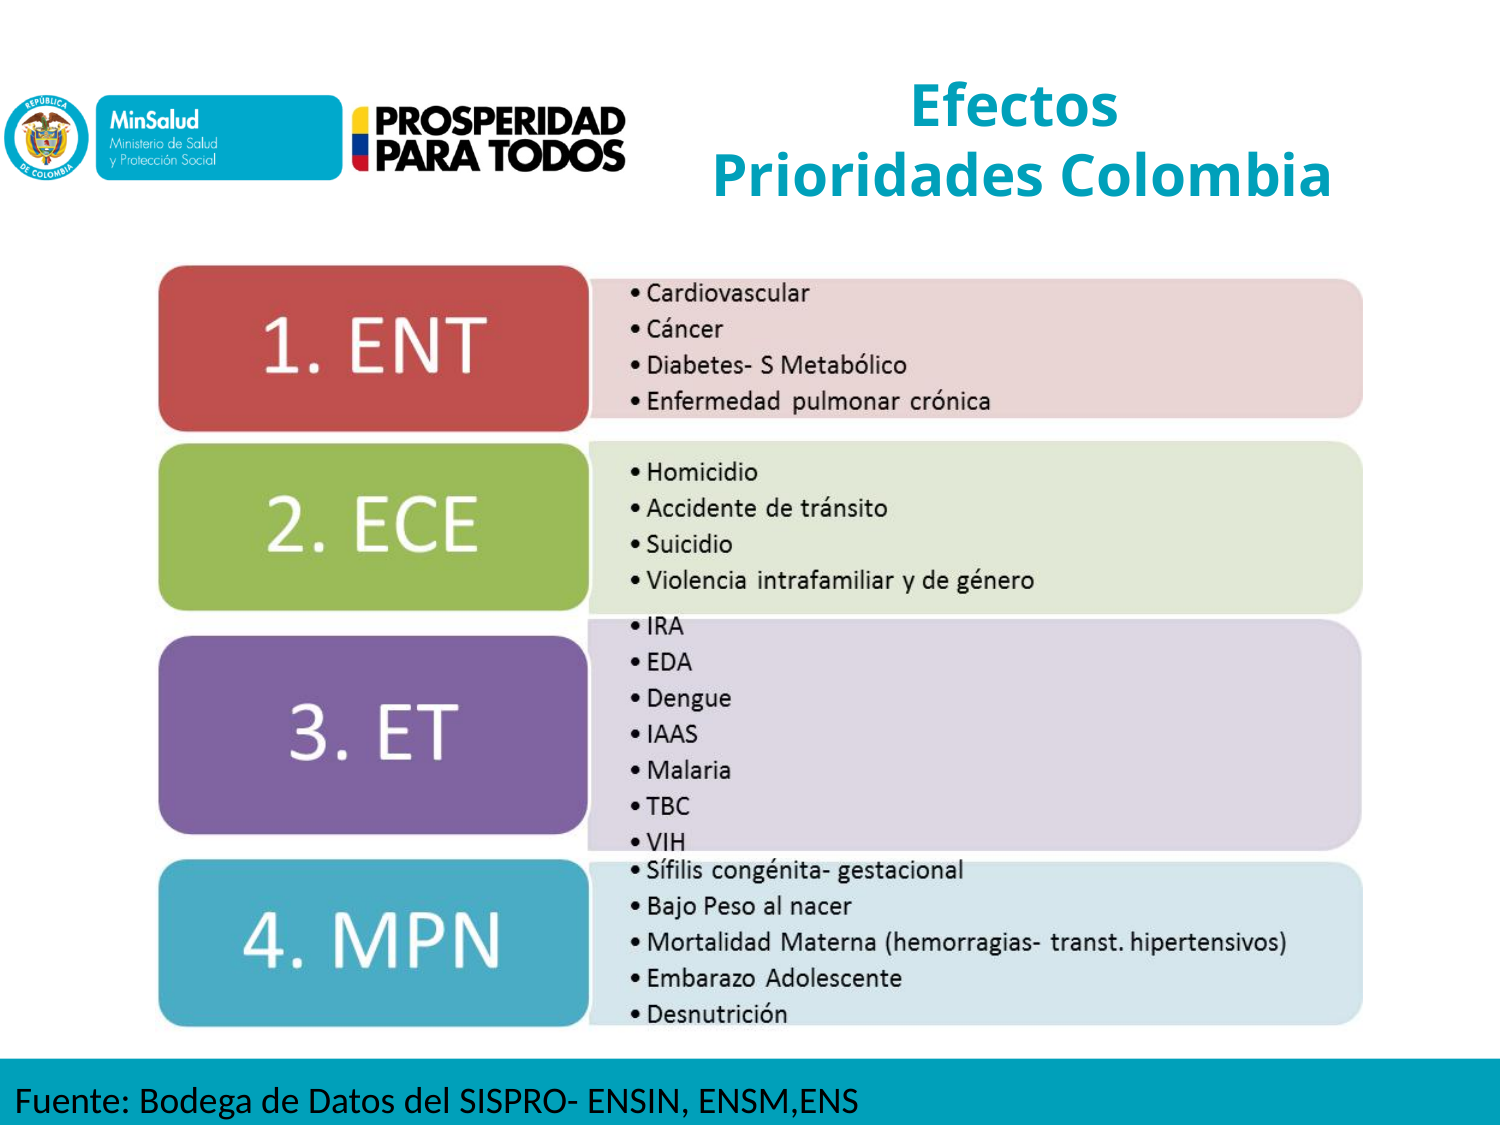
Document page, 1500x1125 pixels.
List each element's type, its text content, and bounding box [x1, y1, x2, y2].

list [155, 262, 1363, 1048]
picture [0, 78, 620, 194]
text_box Fuente: Bodega de Datos del SISPRO- ENSIN, ENSM,ENS [0, 1068, 912, 1125]
title Efectos Prioridades Colombia [620, 42, 1425, 233]
